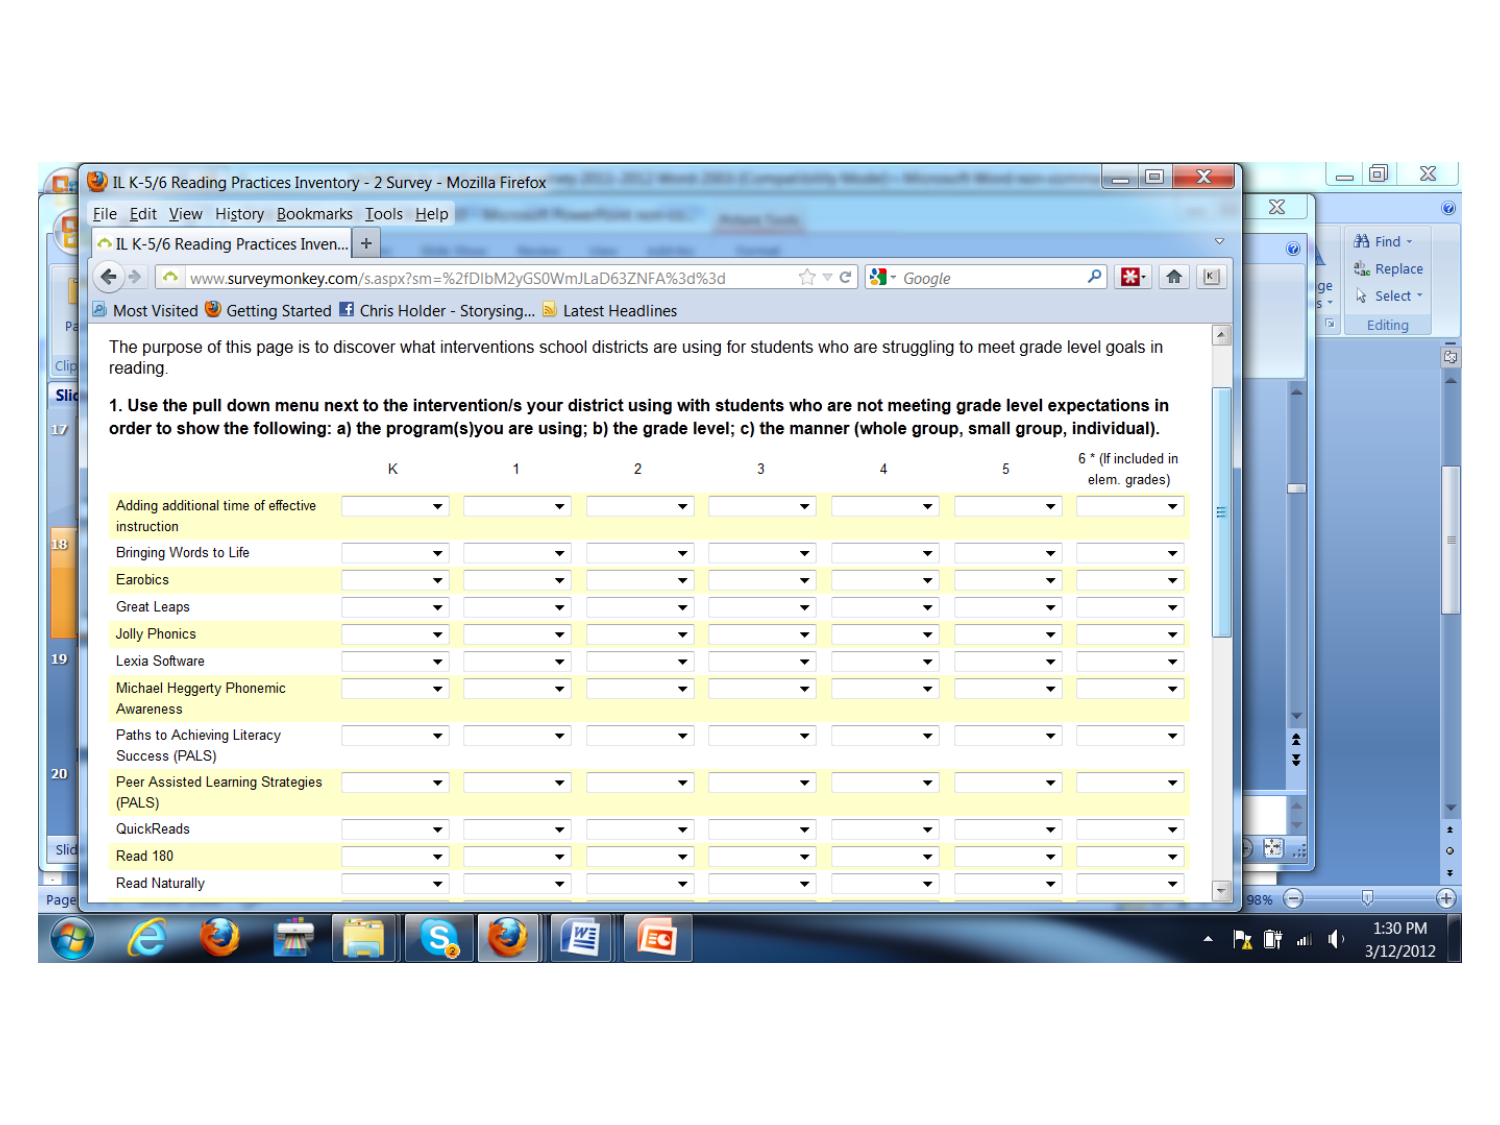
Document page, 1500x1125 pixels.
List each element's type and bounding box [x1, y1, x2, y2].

picture [38, 162, 1462, 963]
